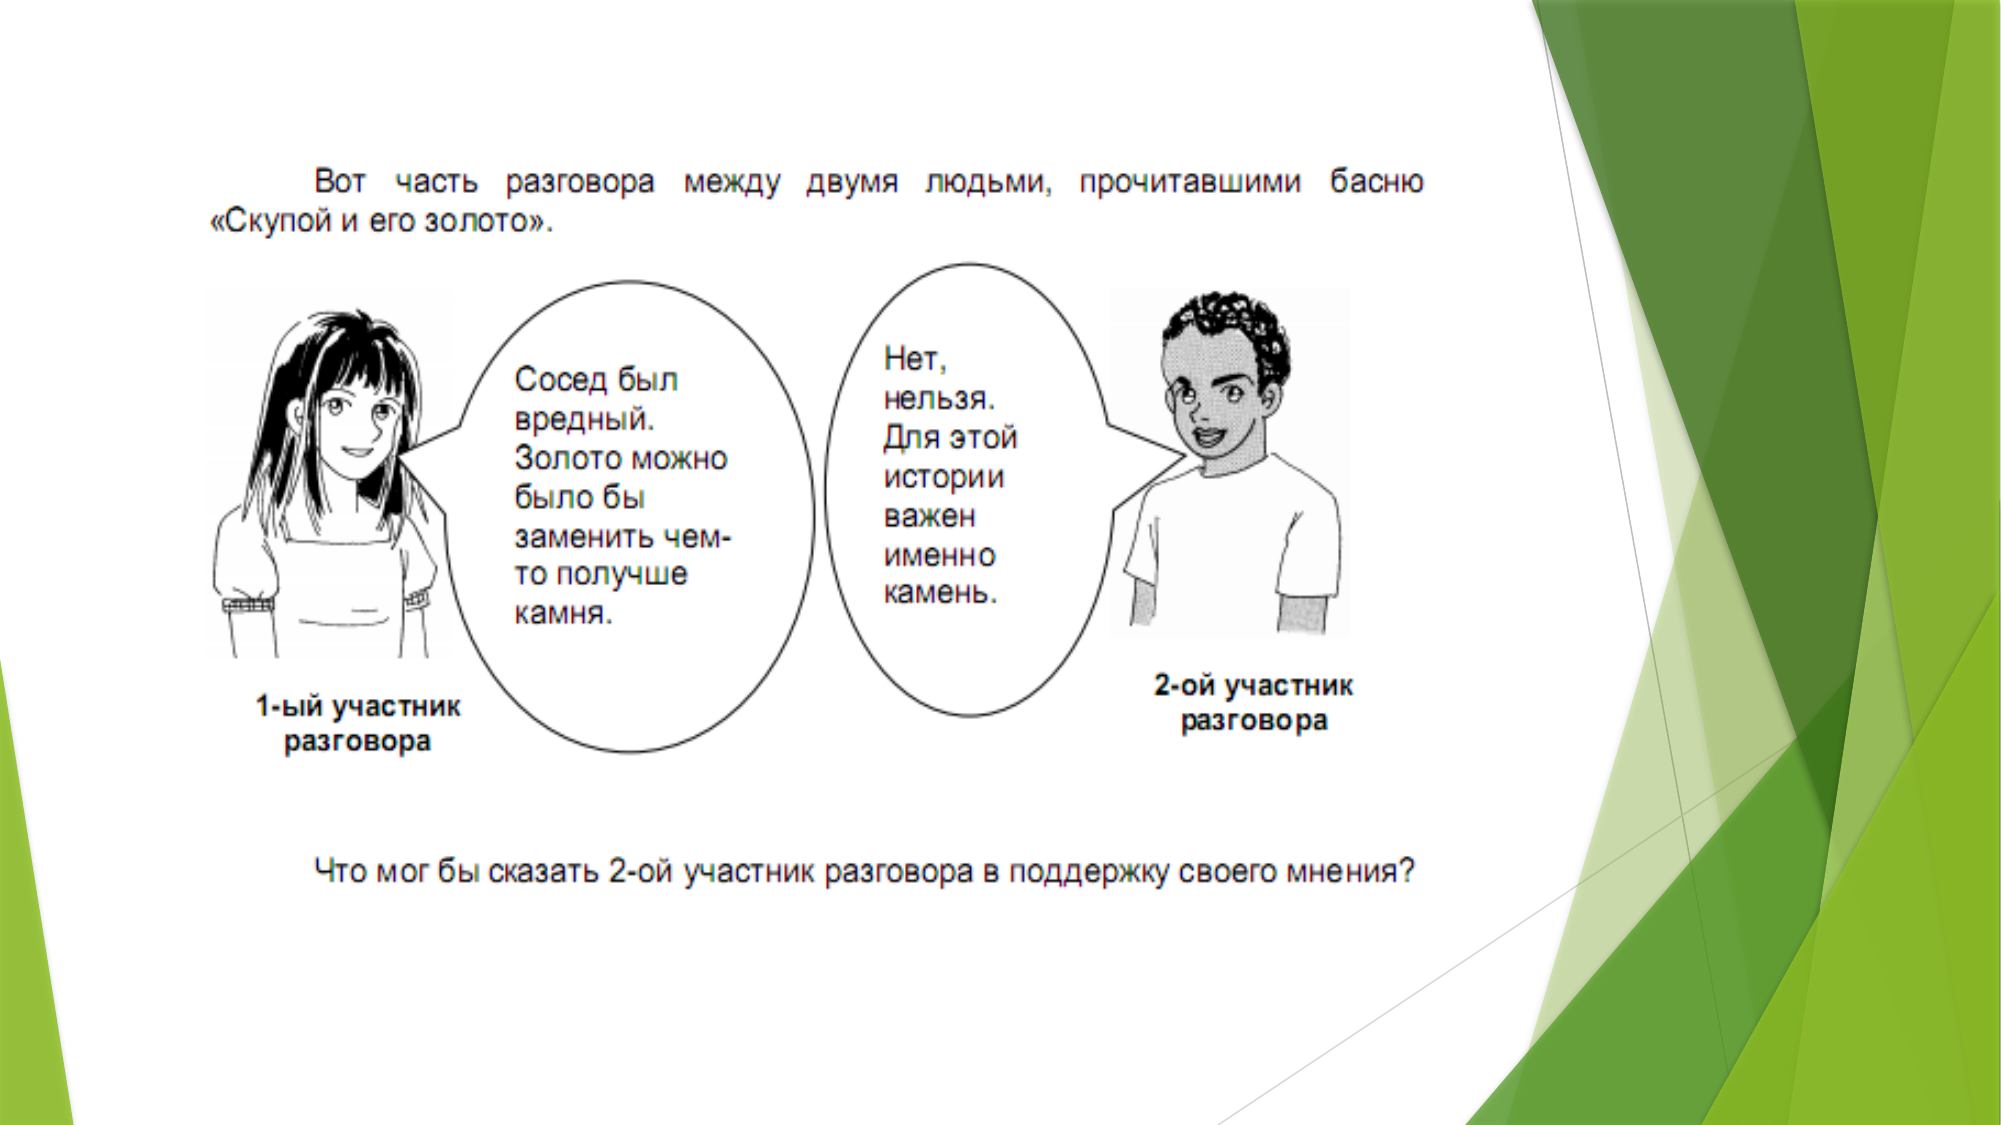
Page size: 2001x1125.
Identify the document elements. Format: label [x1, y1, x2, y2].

picture [163, 148, 1450, 942]
